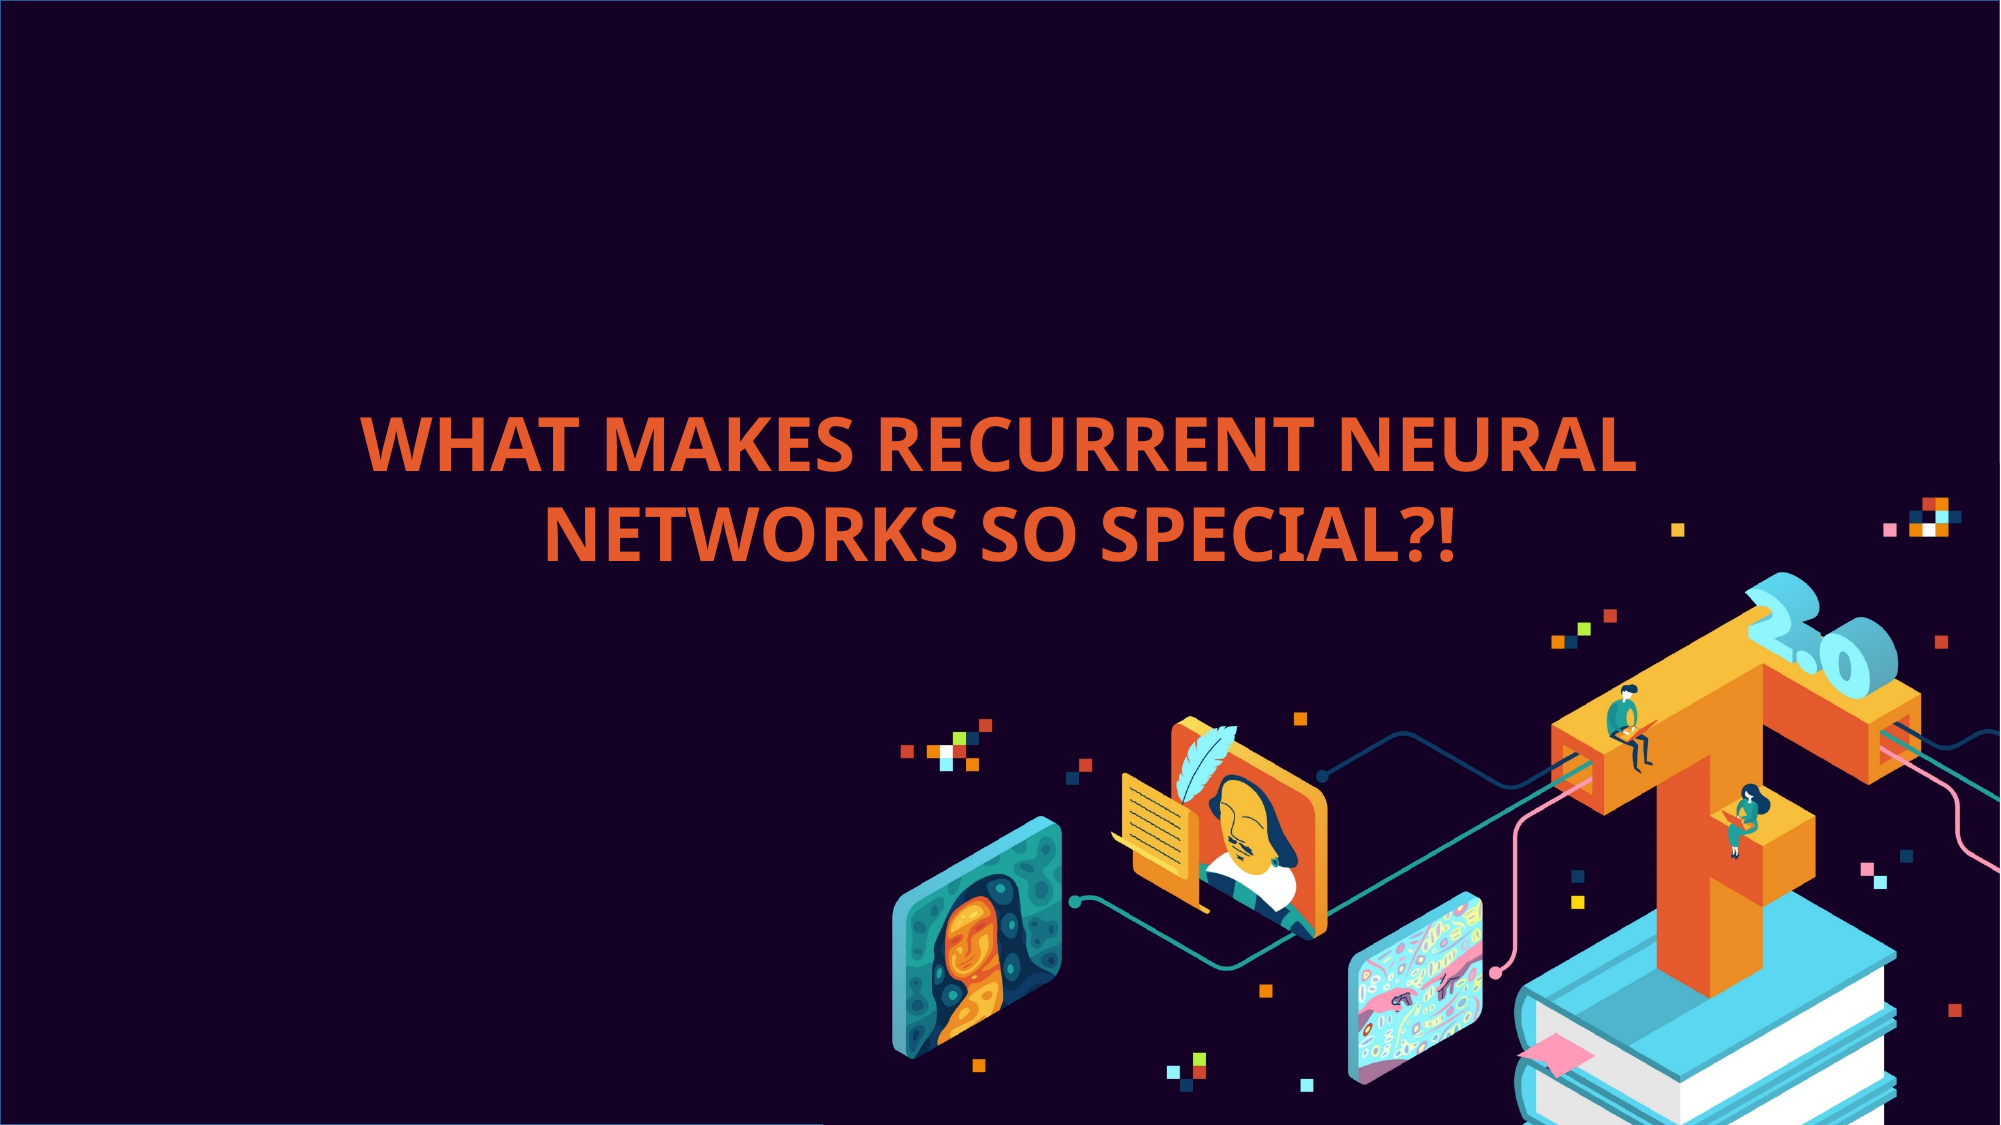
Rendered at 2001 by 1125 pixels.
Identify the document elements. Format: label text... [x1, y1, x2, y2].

picture [823, 463, 2000, 1125]
text_box [0, 0, 2000, 1125]
text_box WHAT MAKES RECURRENT NEURAL NETWORKS SO SPECIAL?! [193, 389, 1807, 584]
